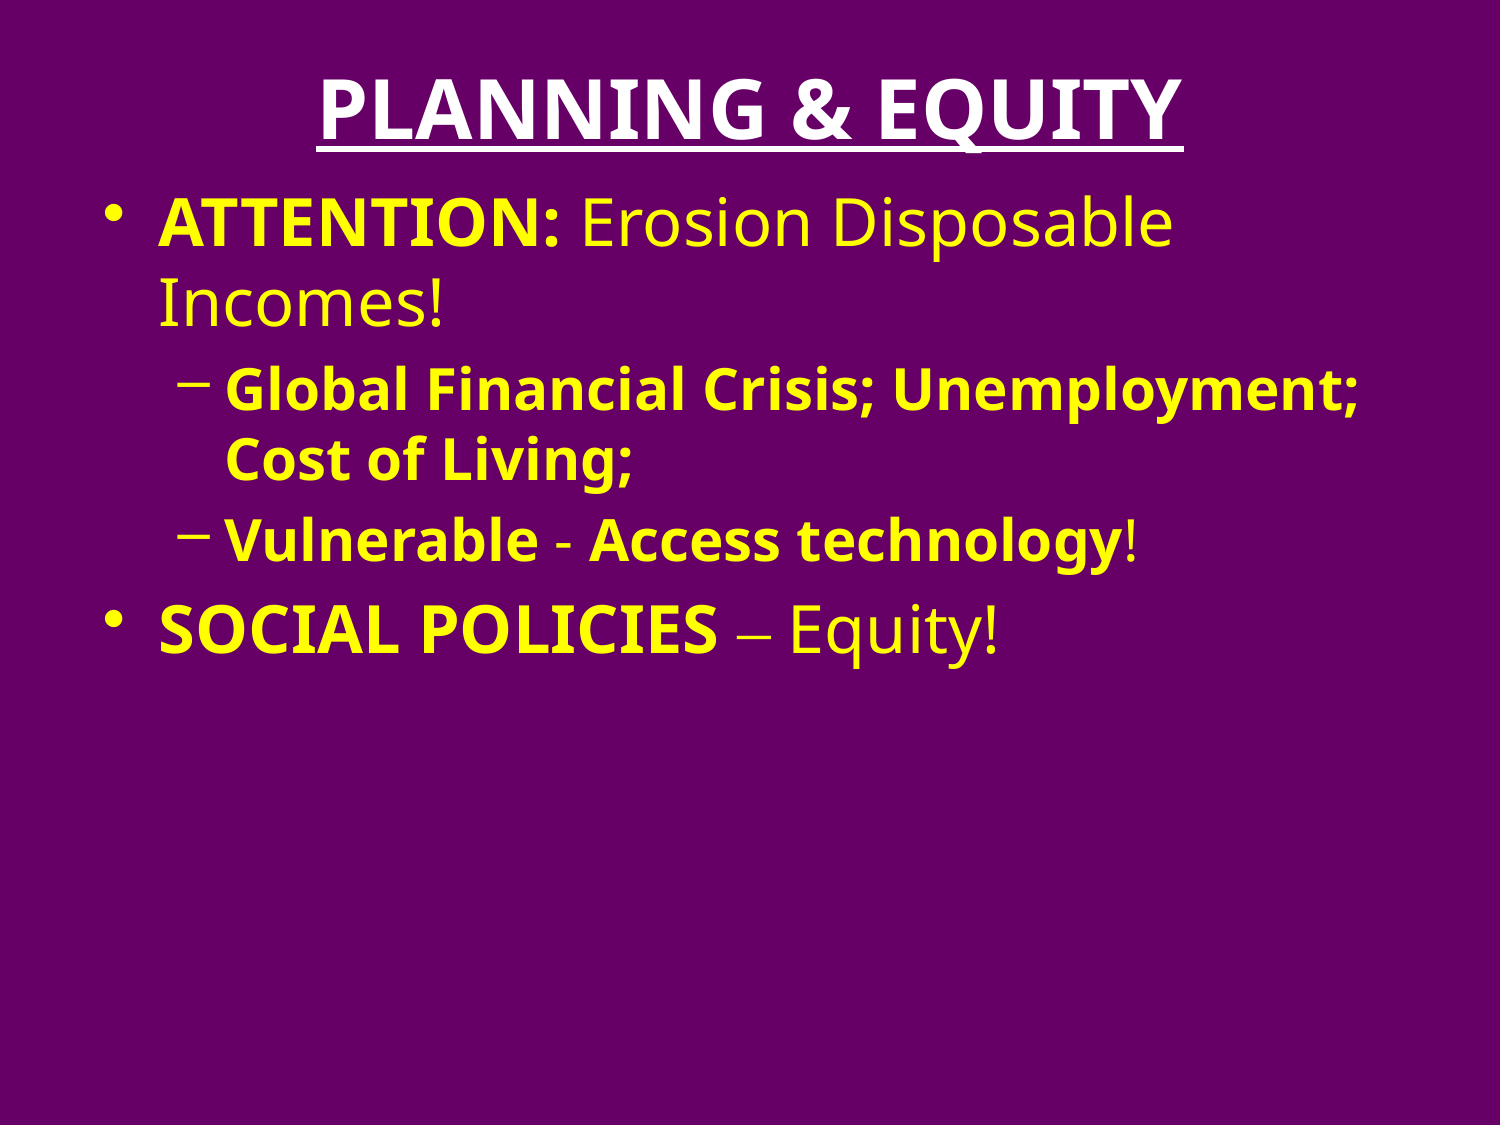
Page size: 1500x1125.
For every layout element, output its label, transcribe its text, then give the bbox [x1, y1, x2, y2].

list ATTENTION: Erosion Disposable Incomes! Global Financial Crisis; Unemployment; Cost of Living; Vulnerable - Access technology! SOCIAL POLICIES – Equity! [87, 172, 1426, 1063]
title PLANNING & EQUITY [112, 62, 1388, 151]
